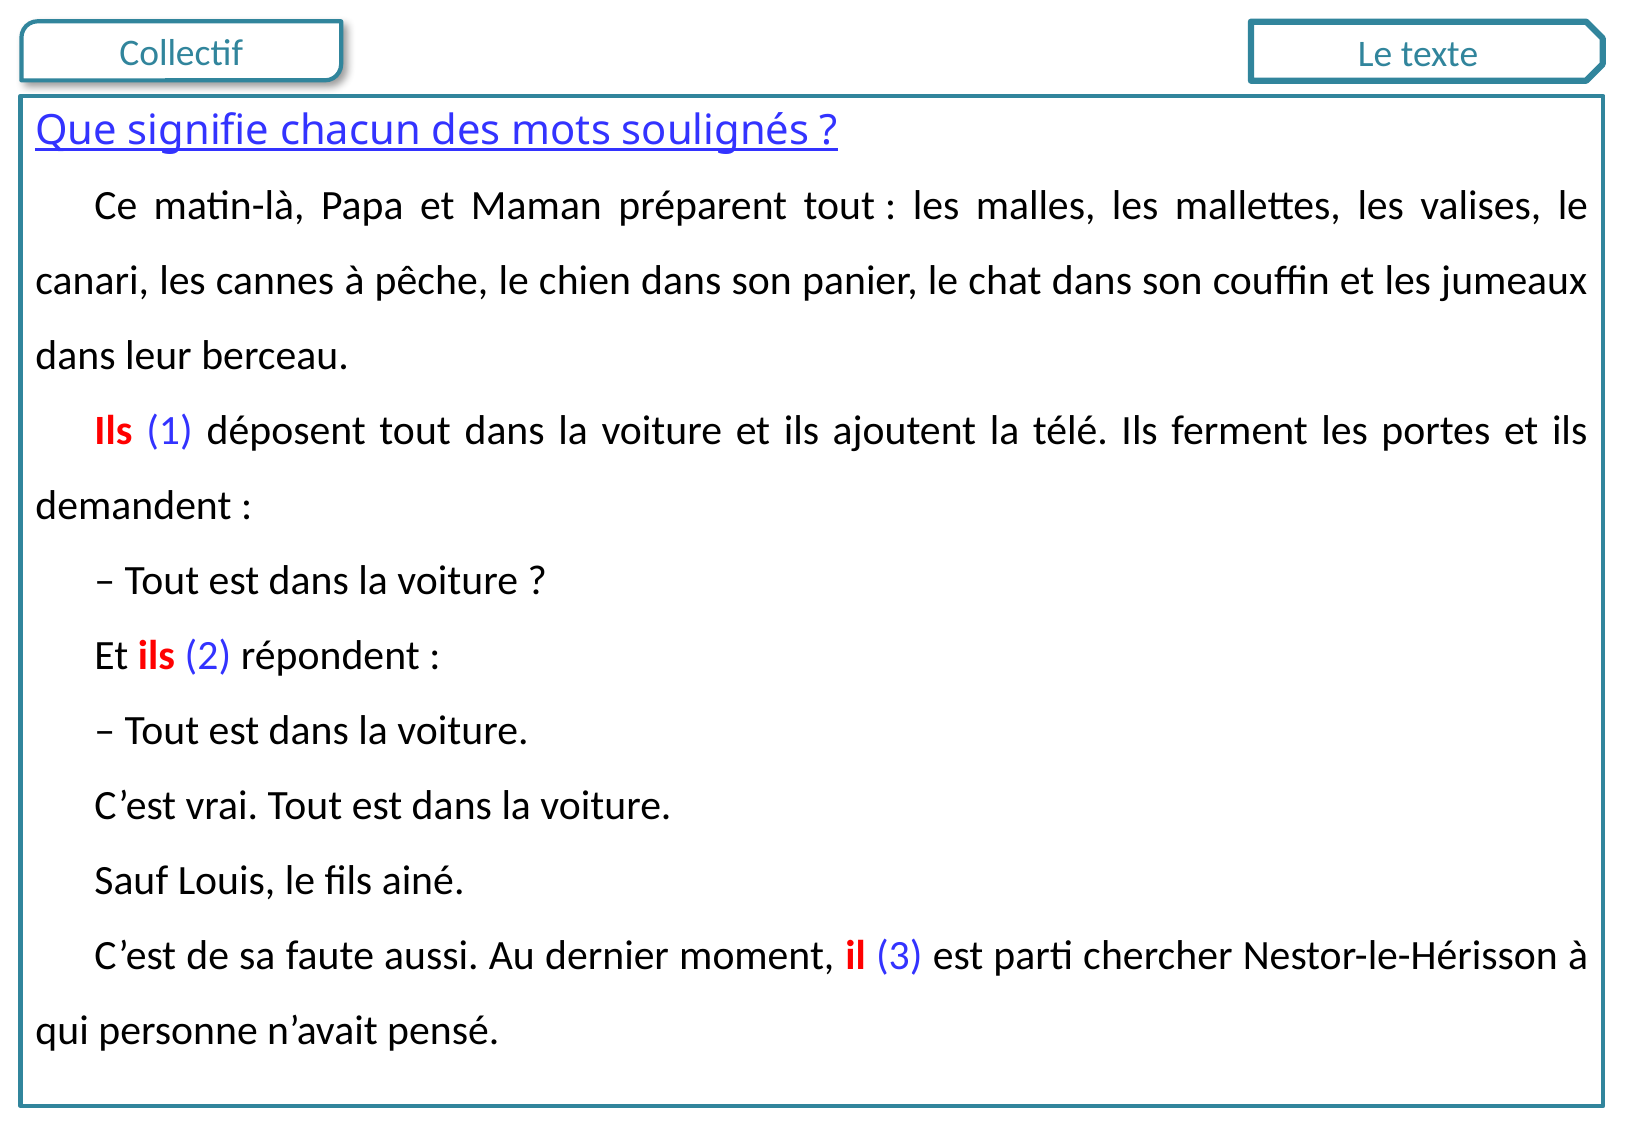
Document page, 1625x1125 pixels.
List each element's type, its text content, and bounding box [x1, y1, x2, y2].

list Le texte [1251, 21, 1585, 81]
list Que signifie chacun des mots soulignés ? Ce matin-là, Papa et Maman préparent tout : les malles, les mallettes, les valises, le canari, les cannes à pêche, le chien dans son panier, le chat dans son couffin et les jumeaux dans leur berceau. Ils (1) déposent tout dans la voiture et ils ajoutent la télé. Ils ferment les portes et ils demandent : – Tout est dans la voiture ? Et ils (2) répondent : – Tout est dans la voiture. C’est vrai. Tout est dans la voiture. Sauf Louis, le fils ainé. C’est de sa faute aussi. Au dernier moment, il (3) est parti chercher Nestor-le-Hérisson à qui personne n’avait pensé. [18, 94, 1605, 1108]
